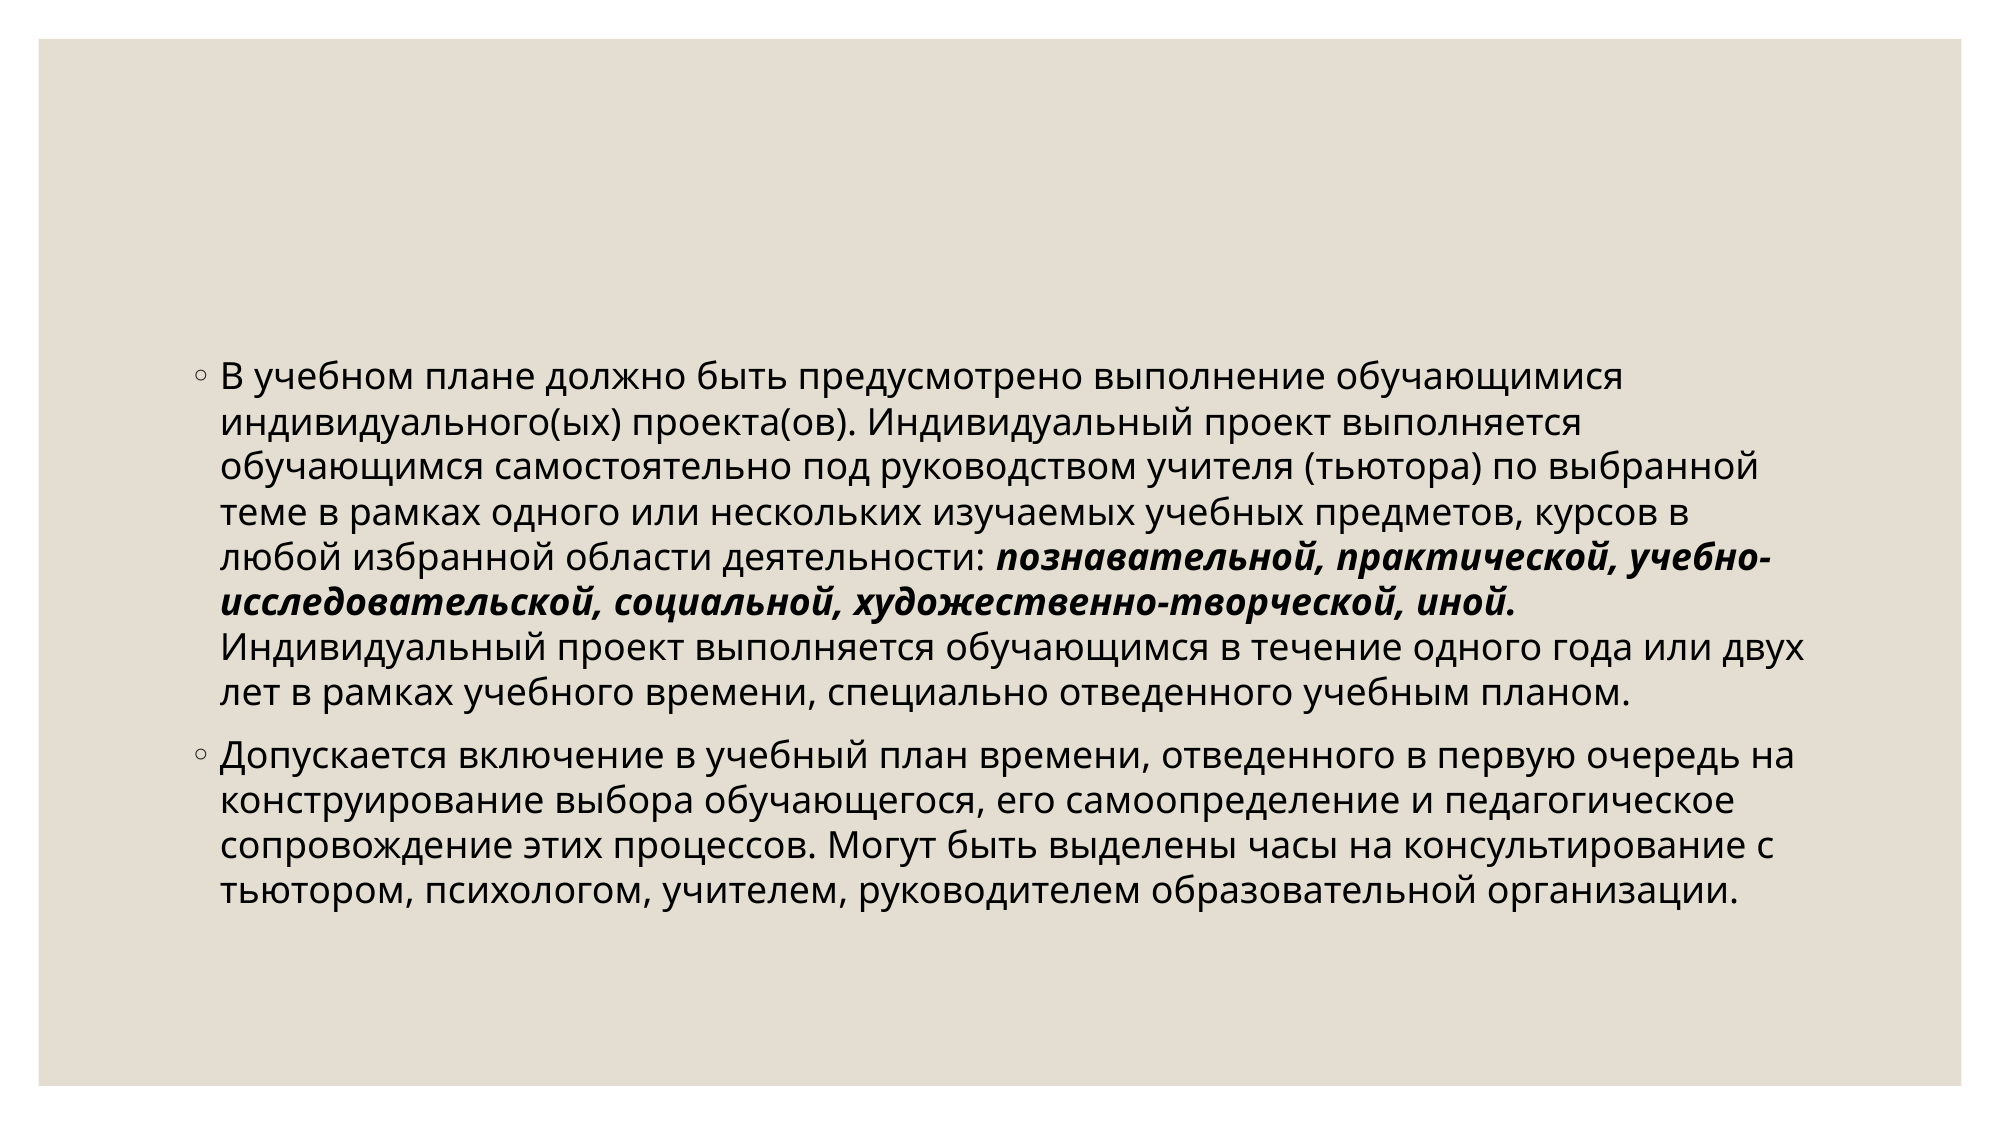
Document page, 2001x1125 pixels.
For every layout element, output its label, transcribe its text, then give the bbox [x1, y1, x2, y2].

list В учебном плане должно быть предусмотрено выполнение обучающимися индивидуального(ых) проекта(ов). Индивидуальный проект выполняется обучающимся самостоятельно под руководством учителя (тьютора) по выбранной теме в рамках одного или нескольких изучаемых учебных предметов, курсов в любой избранной области деятельности: познавательной, практической, учебно-исследовательской, социальной, художественно-творческой, иной. Индивидуальный проект выполняется обучающимся в течение одного года или двух лет в рамках учебного времени, специально отведенного учебным планом. Допускается включение в учебный план времени, отведенного в первую очередь на конструирование выбора обучающегося, его самоопределение и педагогическое сопровождение этих процессов. Могут быть выделены часы на консультирование с тьютором, психологом, учителем, руководителем образовательной организации. [174, 345, 1825, 990]
